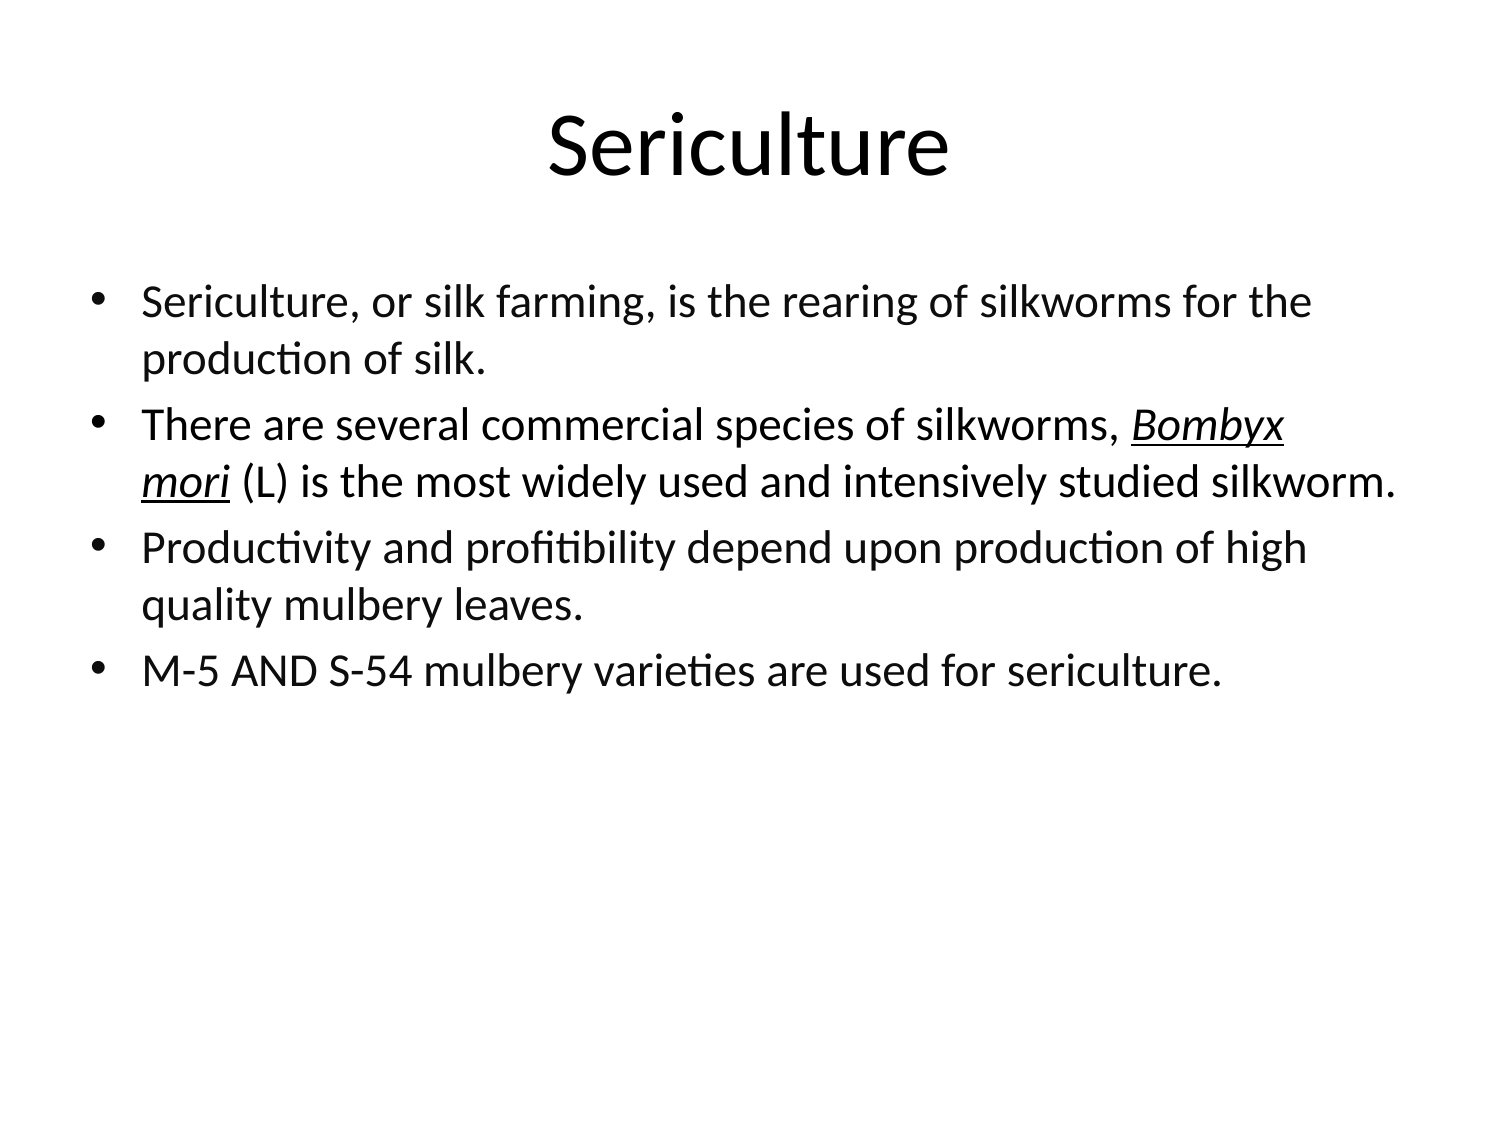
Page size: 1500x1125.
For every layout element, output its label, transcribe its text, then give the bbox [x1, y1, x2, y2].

title Sericulture [75, 45, 1425, 233]
list Sericulture, or silk farming, is the rearing of silkworms for the production of silk. There are several commercial species of silkworms, Bombyx mori (L) is the most widely used and intensively studied silkworm. Productivity and profitibility depend upon production of high quality mulbery leaves. M-5 AND S-54 mulbery varieties are used for sericulture. [75, 262, 1425, 888]
